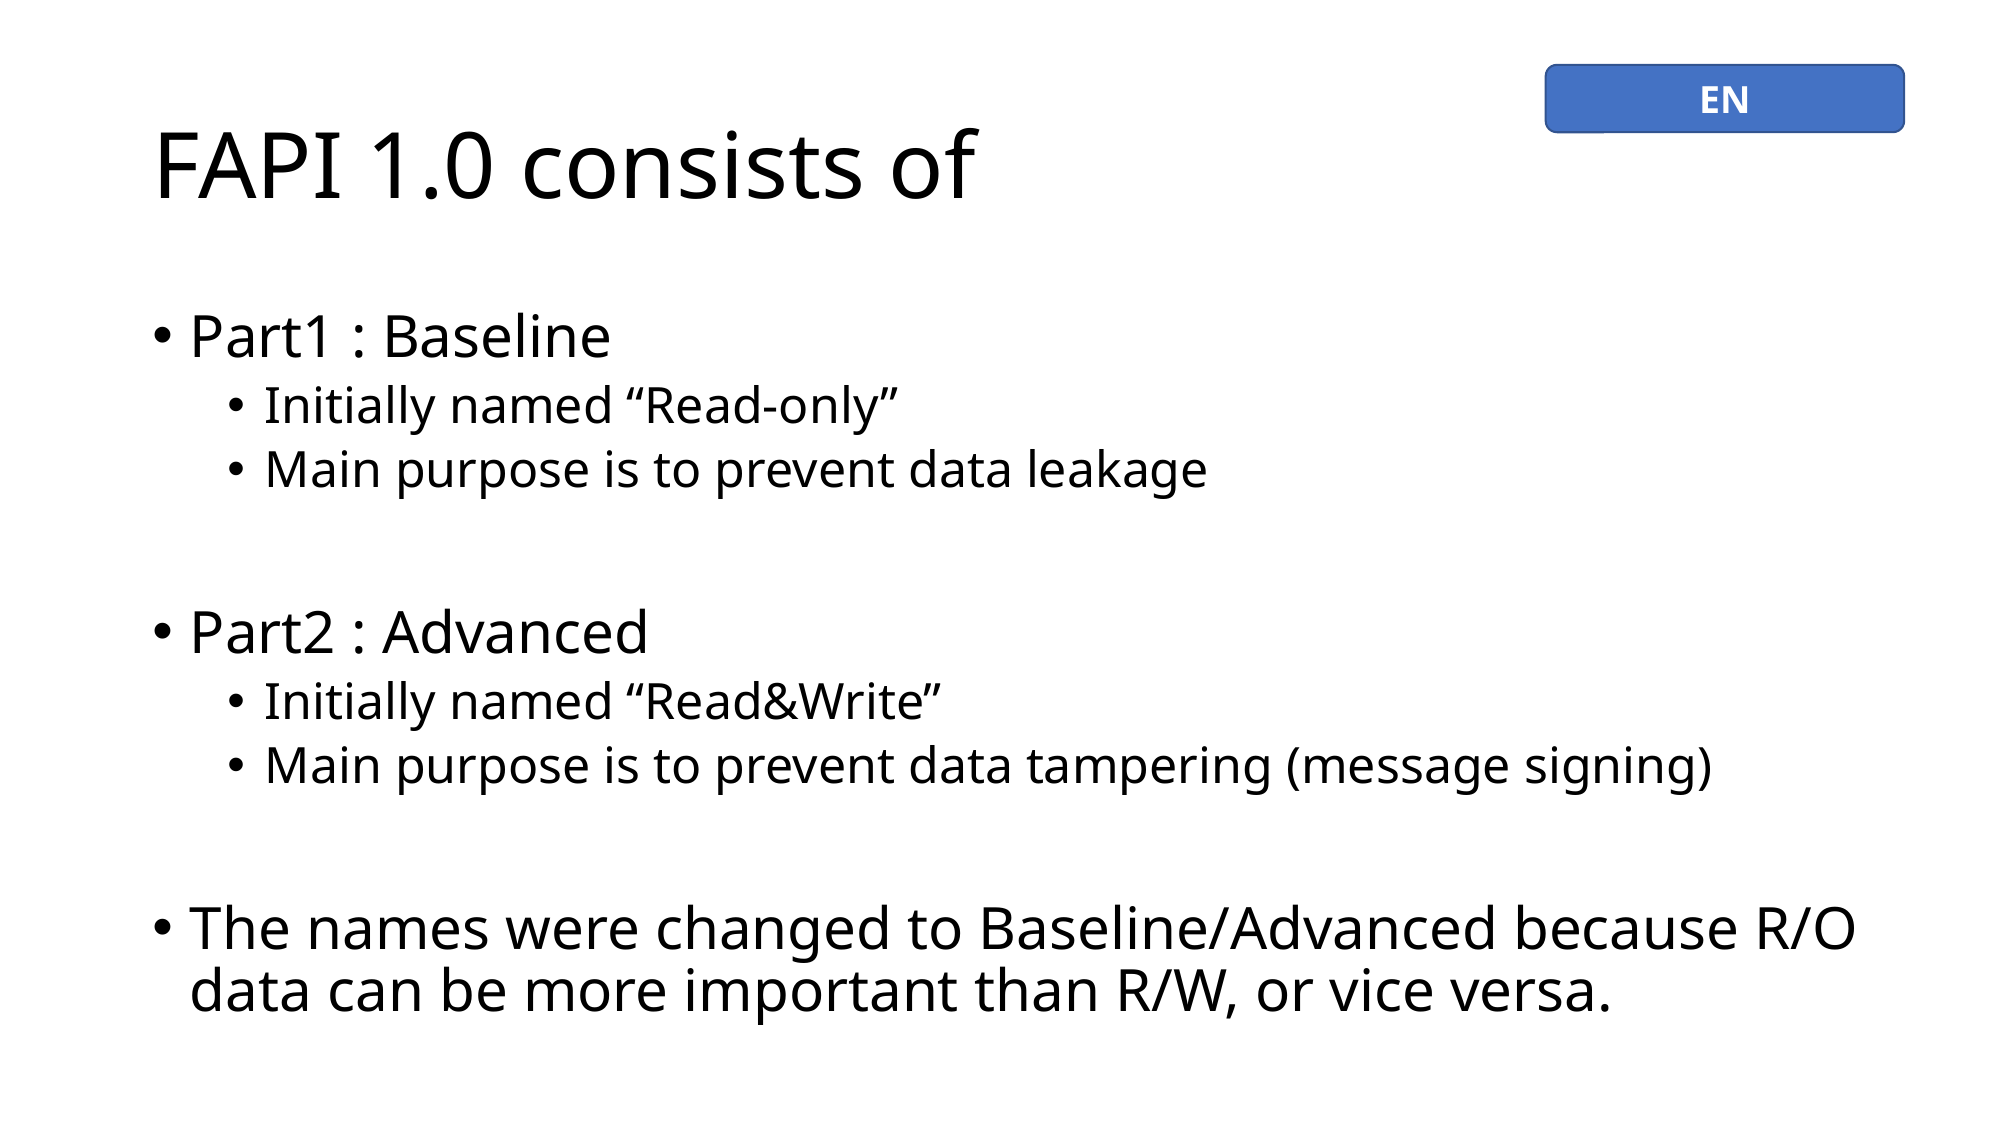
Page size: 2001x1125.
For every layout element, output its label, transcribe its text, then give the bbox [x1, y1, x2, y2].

list Part1 : Baseline Initially named “Read-only” Main purpose is to prevent data leakage Part2 : Advanced Initially named “Read&Write” Main purpose is to prevent data tampering (message signing) The names were changed to Baseline/Advanced because R/O data can be more important than R/W, or vice versa. [137, 299, 1886, 1042]
title FAPI 1.0 consists of [137, 59, 1863, 278]
text_box EN [1544, 63, 1906, 134]
